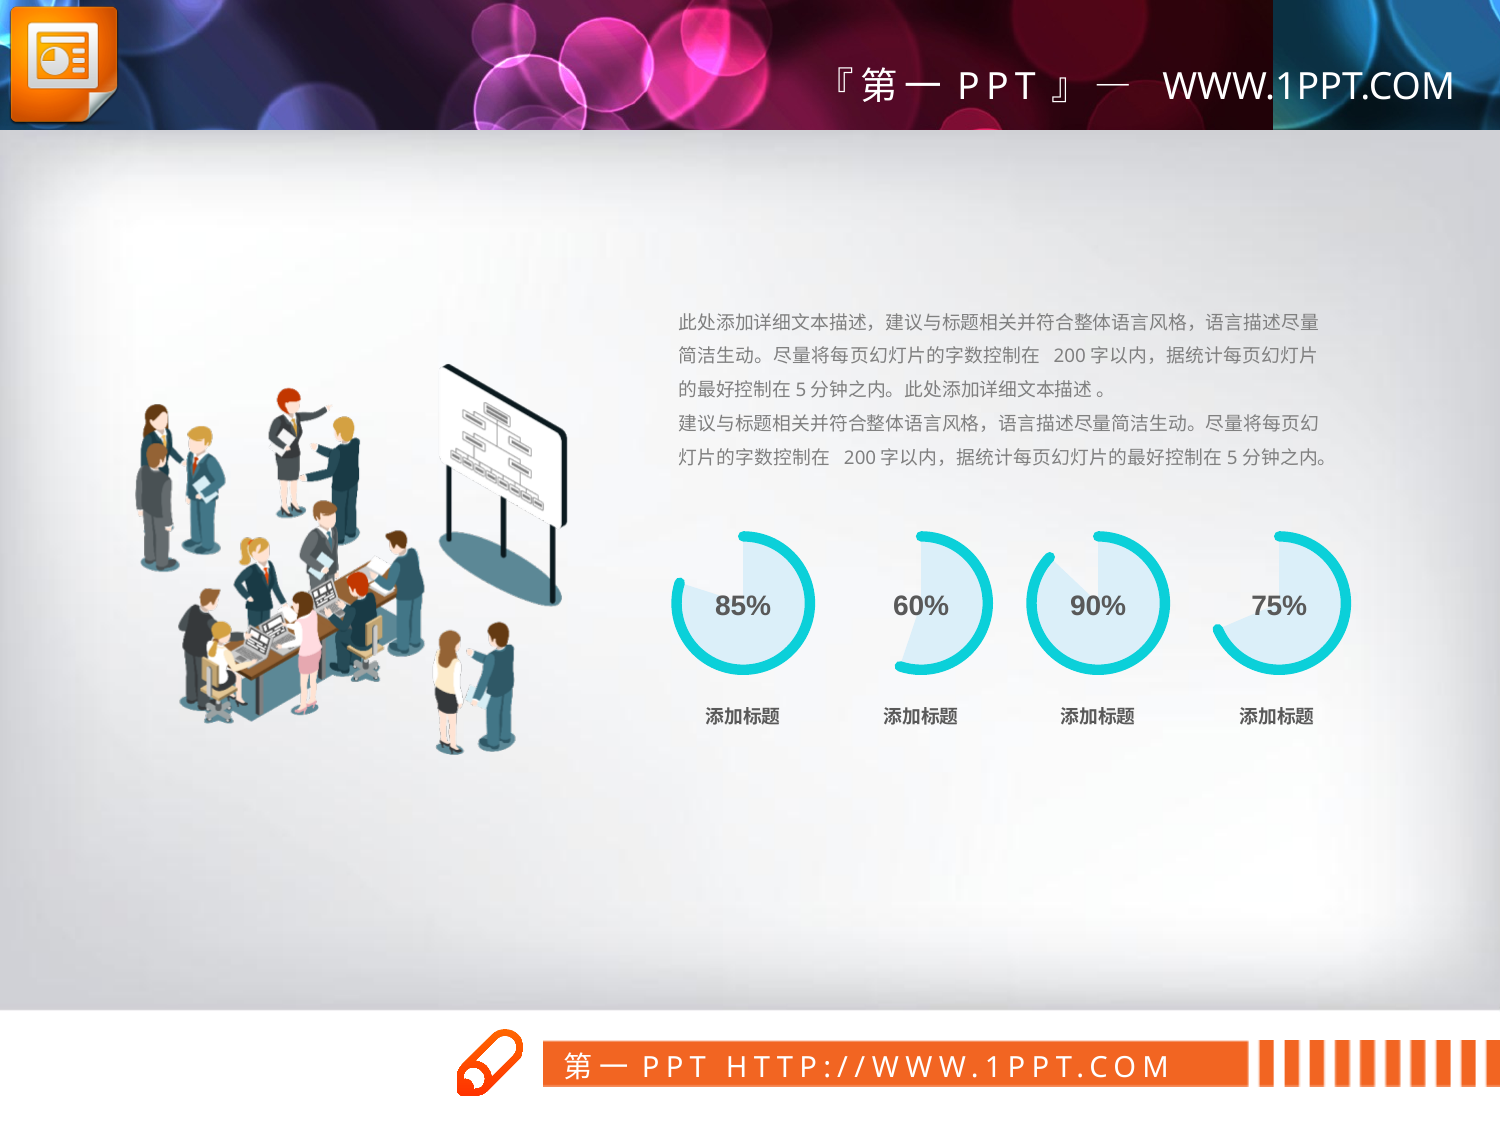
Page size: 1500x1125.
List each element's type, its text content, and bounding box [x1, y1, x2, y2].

text_box 添加标题 [868, 697, 974, 735]
text_box 此处添加详细文本描述，建议与标题相关并符合整体语言风格，语言描述尽量简洁生动。尽量将每页幻灯片的字数控制在 200字以内，据统计每页幻灯片的最好控制在5分钟之内。此处添加详细文本描述 。 建议与标题相关并符合整体语言风格，语言描述尽量简洁生动。尽量将每页幻灯片的字数控制在 200字以内，据统计每页幻灯片的最好控制在5分钟之内。 [663, 291, 1333, 476]
text_box 75% [1236, 580, 1323, 629]
text_box 85% [700, 580, 786, 629]
text_box 添加标题 [1224, 697, 1330, 735]
text_box 添加标题 [690, 697, 796, 735]
picture [543, 1040, 1500, 1087]
text_box [676, 536, 810, 670]
text_box 60% [878, 580, 964, 629]
text_box 90% [1055, 580, 1142, 629]
text_box [1031, 536, 1165, 670]
picture [0, 0, 1500, 1012]
text_box [899, 536, 988, 670]
text_box 添加标题 [1045, 697, 1151, 735]
text_box [1217, 536, 1346, 670]
